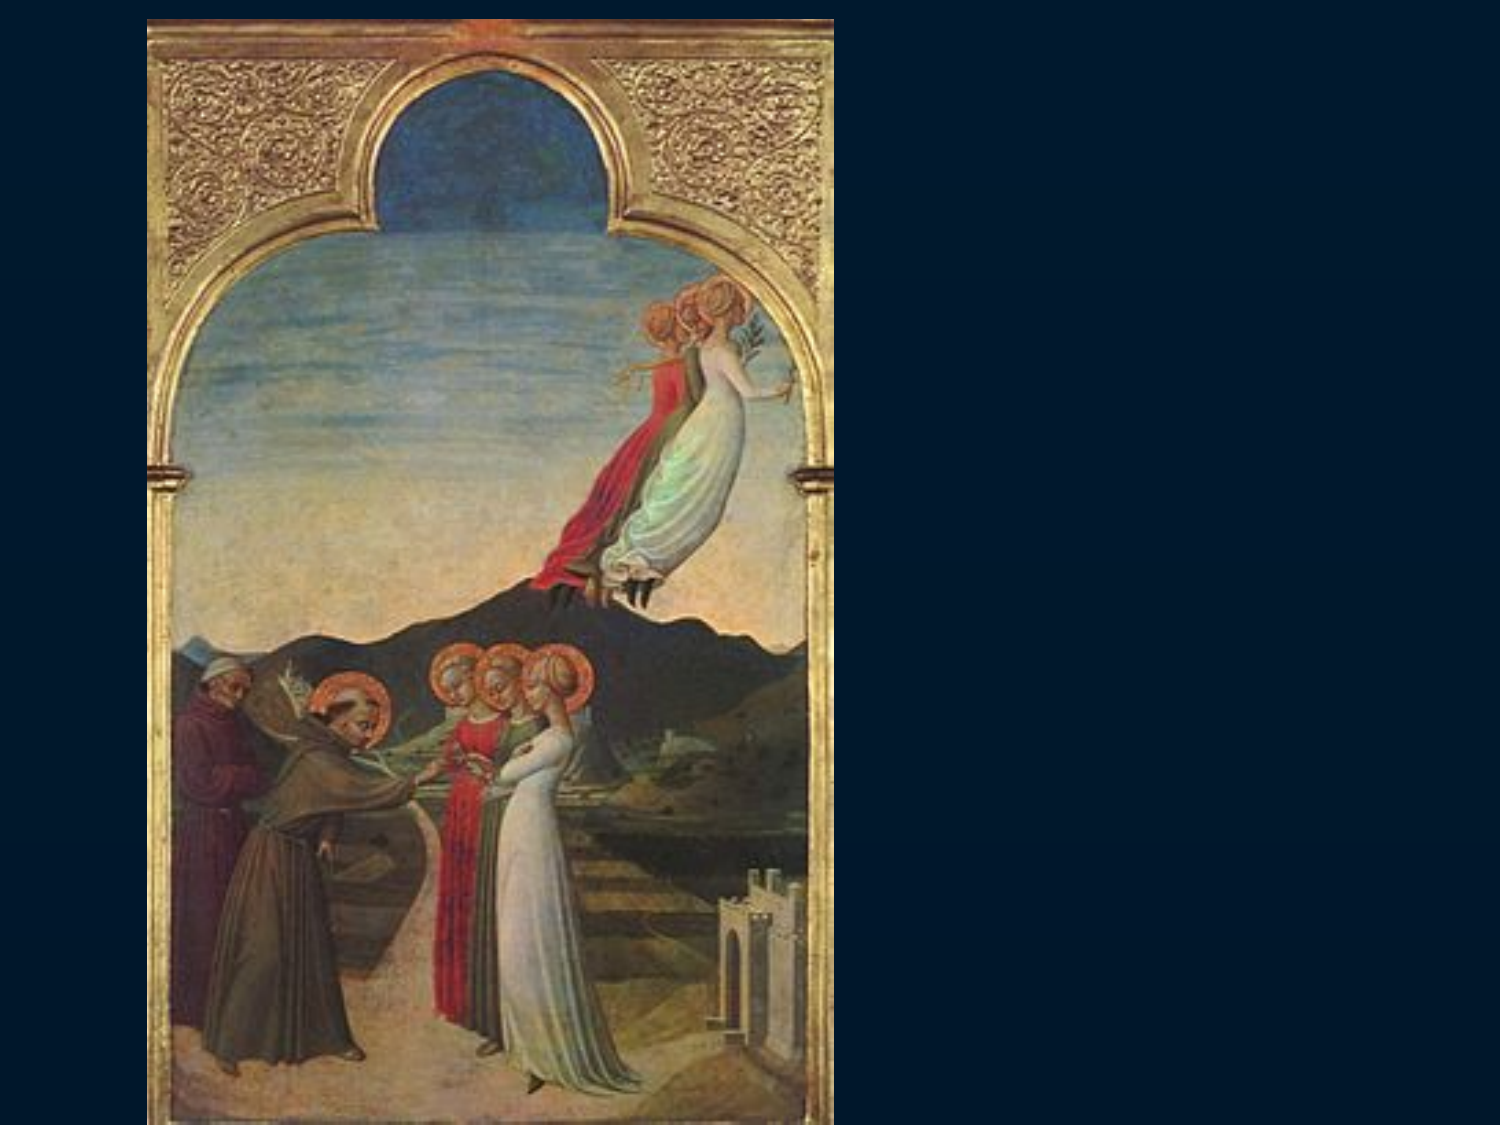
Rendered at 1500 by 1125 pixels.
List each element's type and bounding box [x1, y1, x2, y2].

picture [147, 18, 834, 1125]
